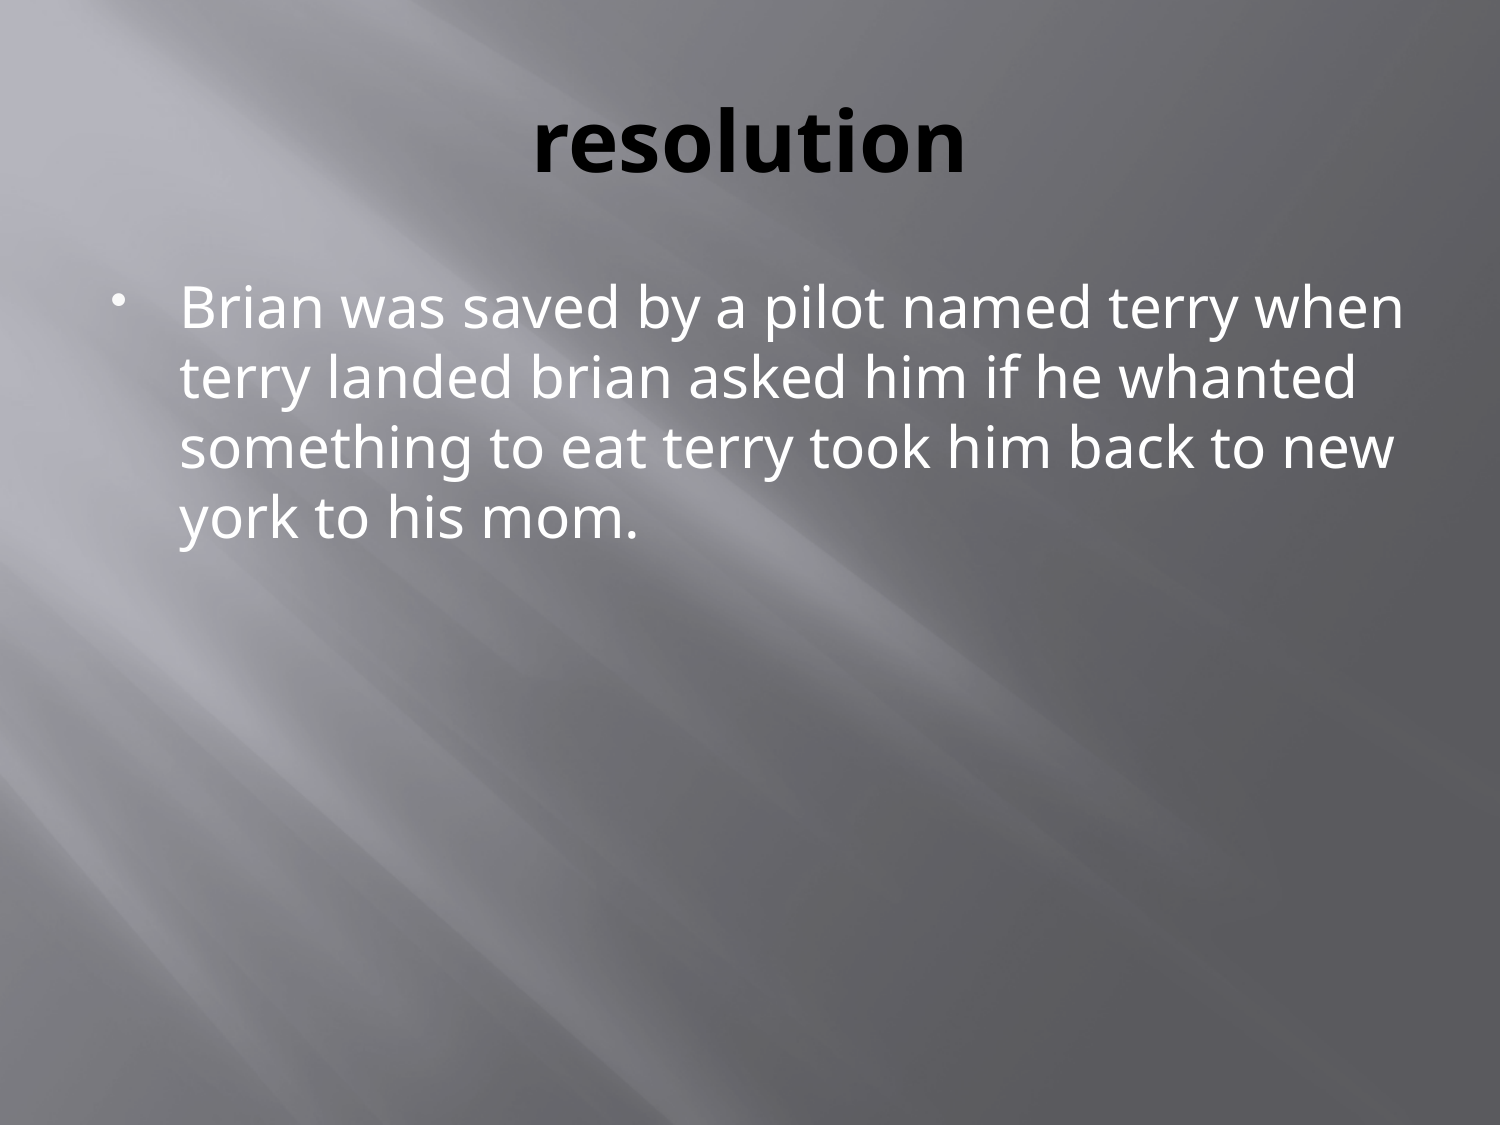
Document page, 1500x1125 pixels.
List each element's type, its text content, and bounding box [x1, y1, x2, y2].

title resolution [75, 45, 1425, 233]
list Brian was saved by a pilot named terry when terry landed brian asked him if he whanted something to eat terry took him back to new york to his mom. [75, 262, 1425, 1035]
